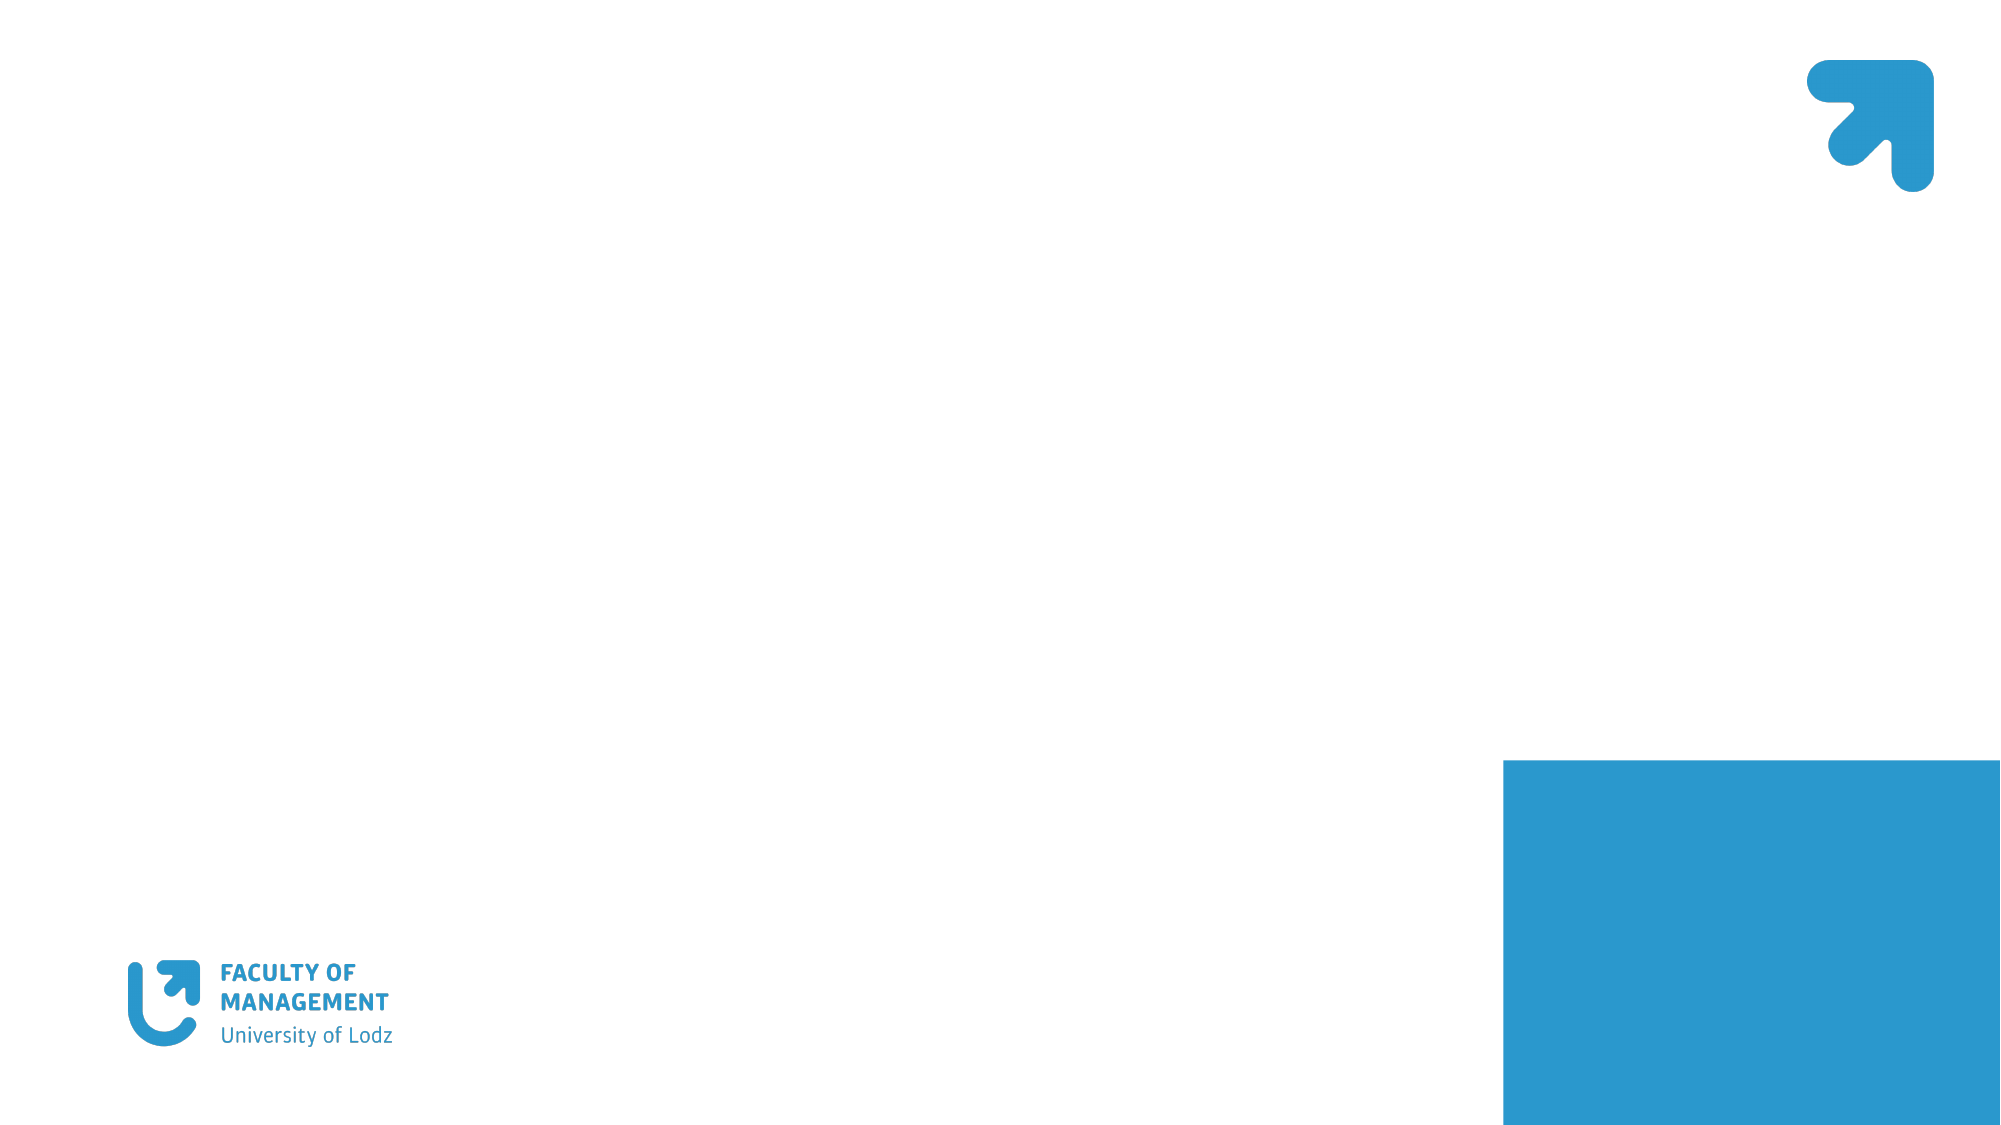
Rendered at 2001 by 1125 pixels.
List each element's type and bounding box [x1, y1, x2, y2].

picture [128, 960, 392, 1047]
picture [1503, 0, 2000, 761]
